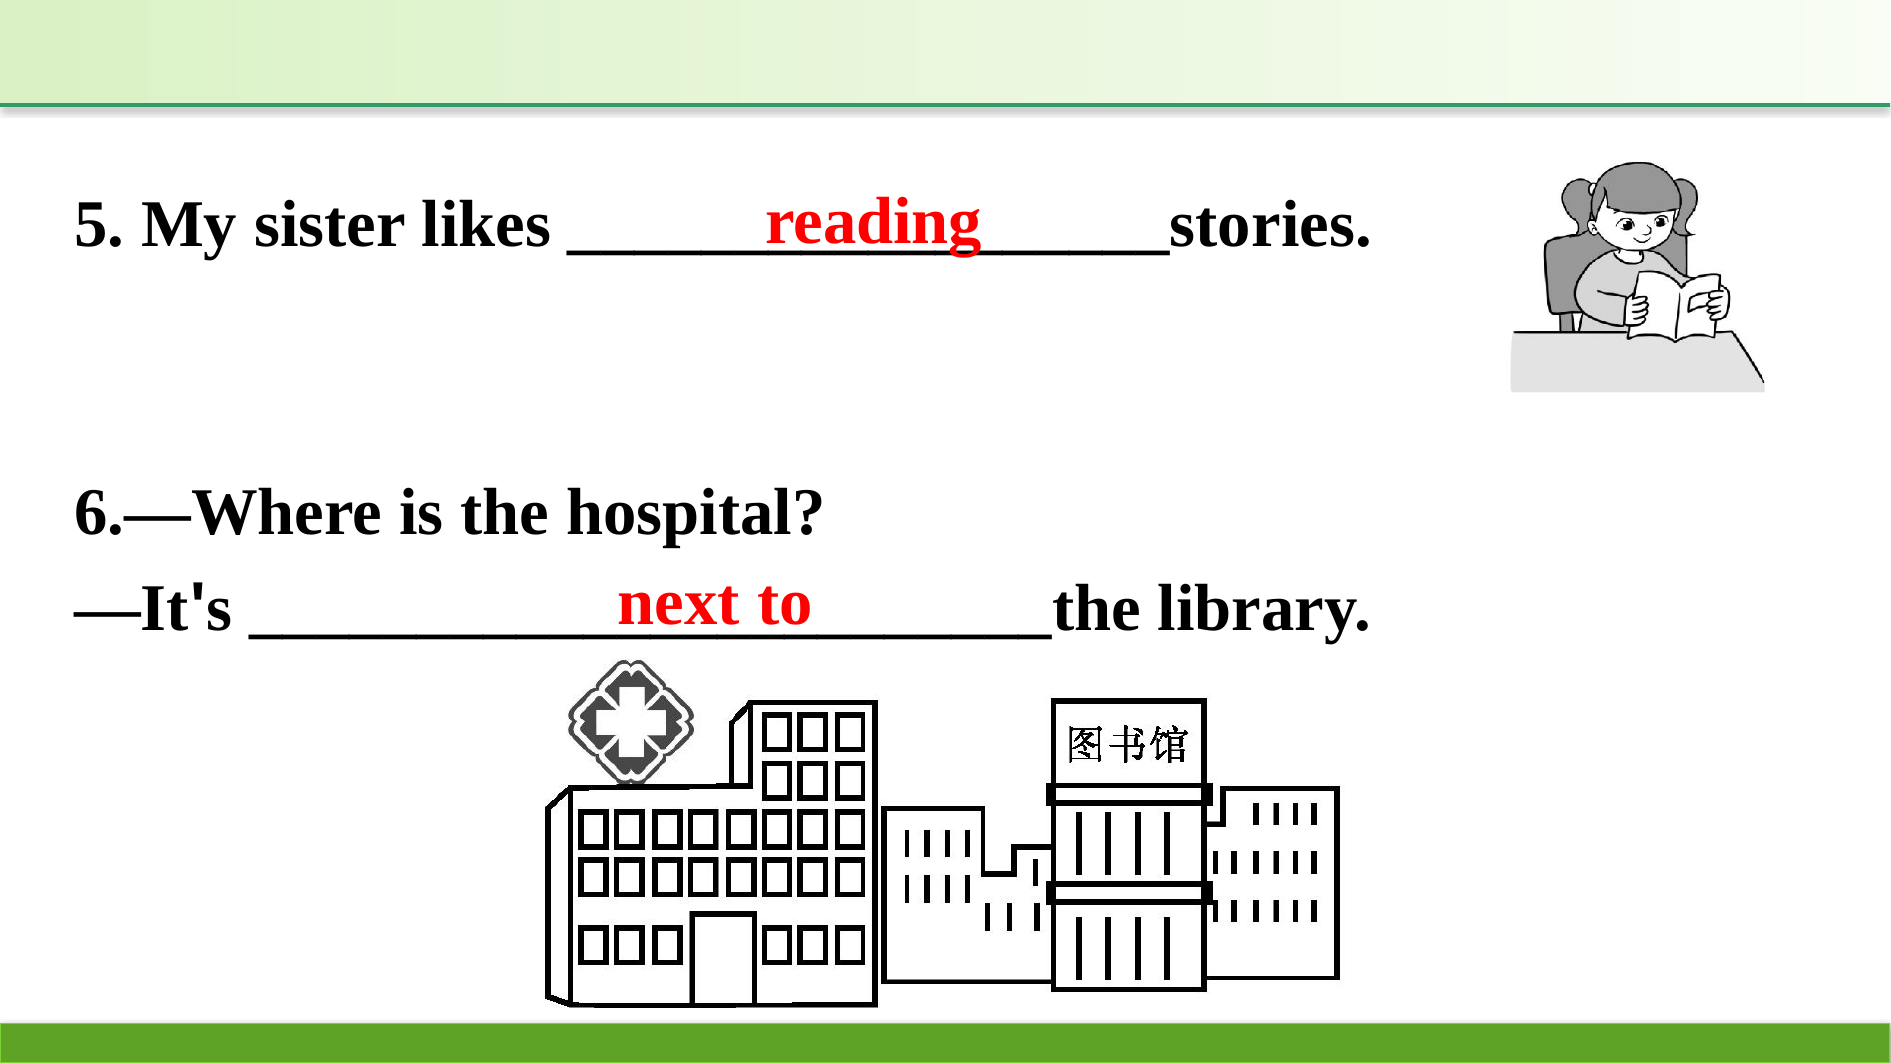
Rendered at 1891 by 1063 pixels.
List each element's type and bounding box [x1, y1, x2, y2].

text_box [59, 156, 1833, 1008]
picture [1499, 137, 1770, 395]
